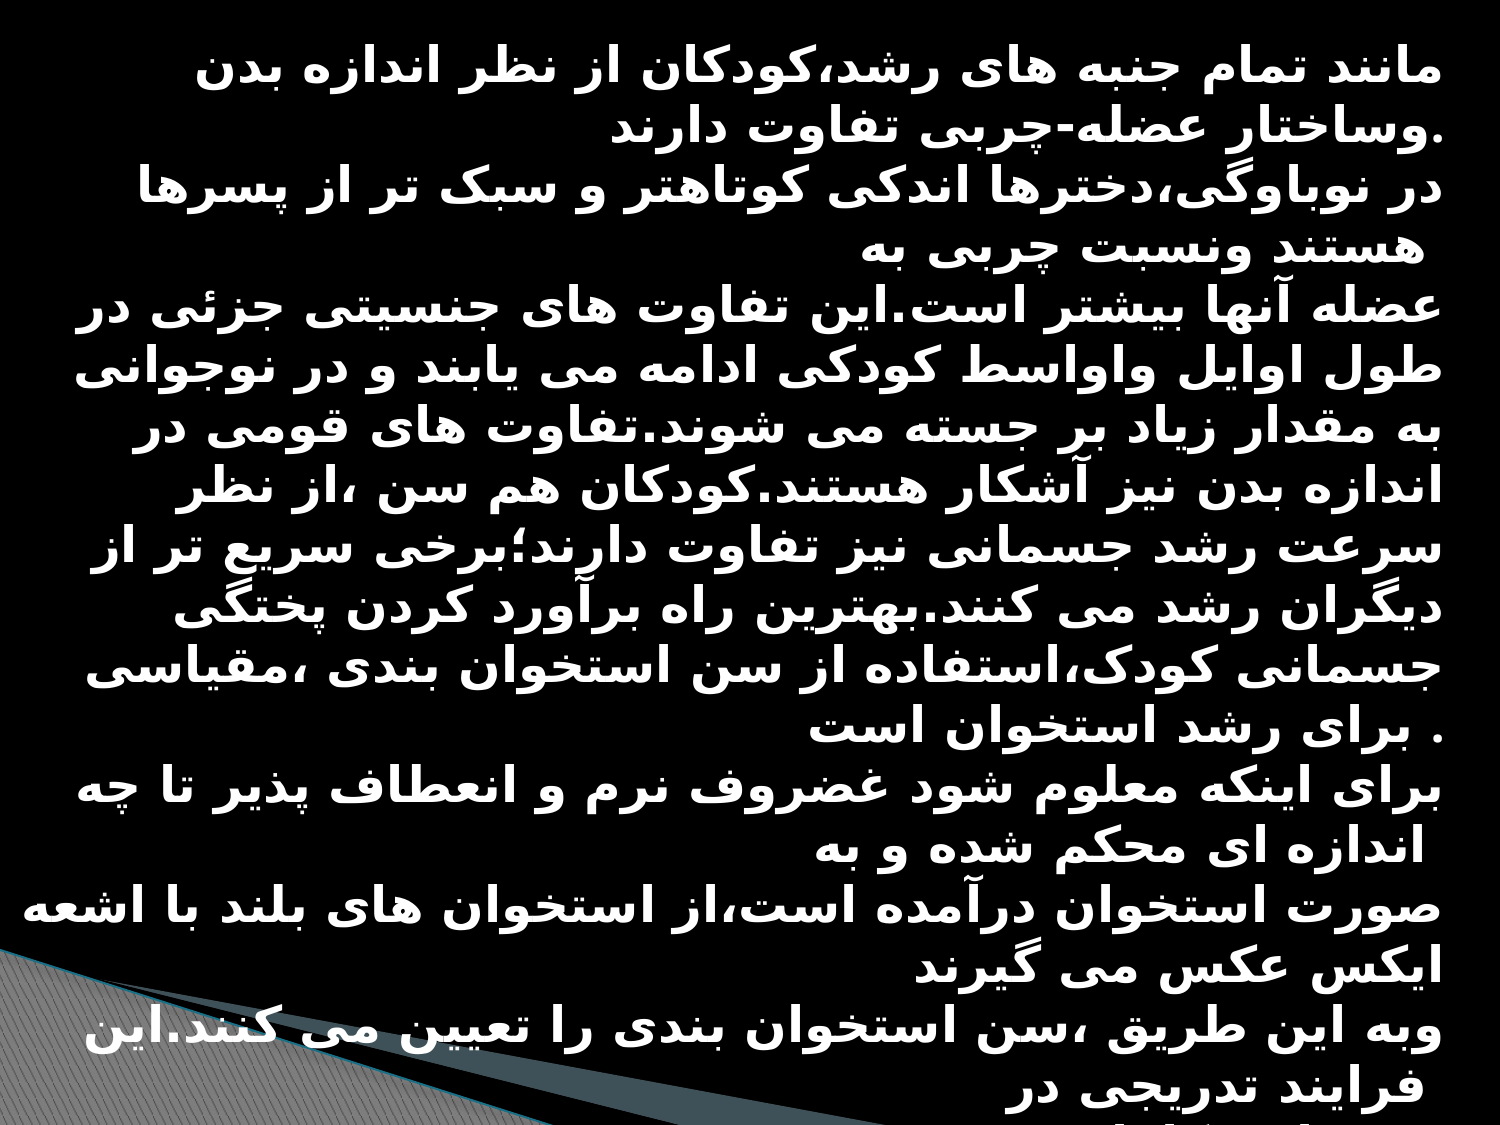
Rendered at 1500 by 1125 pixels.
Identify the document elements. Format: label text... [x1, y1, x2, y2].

text_box تفاوت های فردی و گروهی مانند تمام جنبه های رشد،کودکان از نظر اندازه بدن وساختار عضله-چربی تفاوت دارند. در نوباوگی،دخترها اندکی کوتاهتر و سبک تر از پسرها هستند ونسبت چربی به عضله آنها بیشتر است.این تفاوت های جنسیتی جزئی در طول اوایل واواسط کودکی ادامه می یابند و در نوجوانی به مقدار زیاد بر جسته می شوند.تفاوت های قومی در اندازه بدن نیز آشکار هستند.کودکان هم سن ،از نظر سرعت رشد جسمانی نیز تفاوت دارند؛برخی سریع تر از دیگران رشد می کنند.بهترین راه برآورد کردن پختگی جسمانی کودک،استفاده از سن استخوان بندی ،مقیاسی برای رشد استخوان است . برای اینکه معلوم شود غضروف نرم و انعطاف پذیر تا چه اندازه ای محکم شده و به صورت استخوان درآمده است،از استخوان های بلند با اشعه ایکس عکس می گیرند وبه این طریق ،سن استخوان بندی را تعیین می کنند.این فرایند تدریجی در نوجوانی کامل می شود. [0, 0, 1460, 1125]
